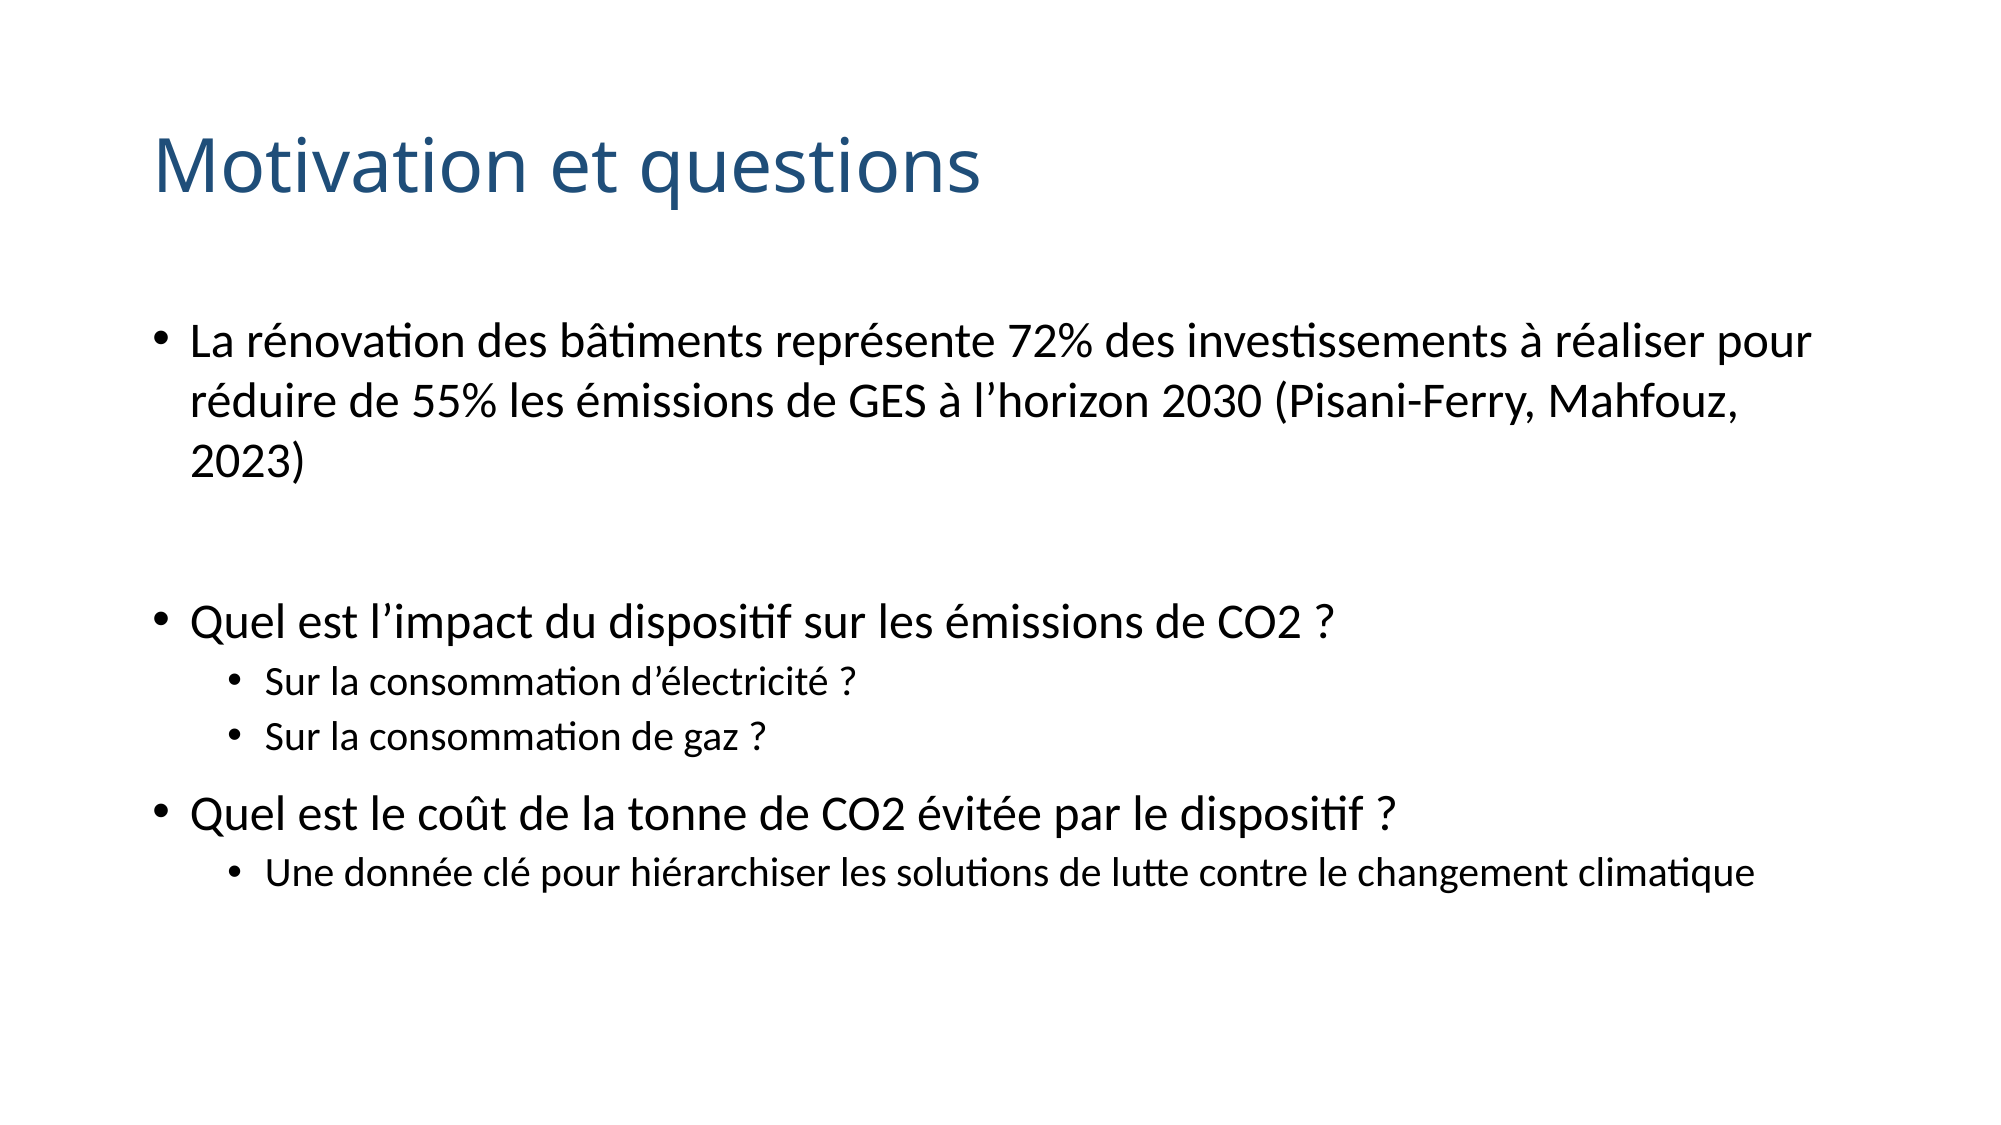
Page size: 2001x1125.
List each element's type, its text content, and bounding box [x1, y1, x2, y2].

title Motivation et questions [137, 59, 1863, 278]
list La rénovation des bâtiments représente 72% des investissements à réaliser pour réduire de 55% les émissions de GES à l’horizon 2030 (Pisani-Ferry, Mahfouz, 2023) Quel est l’impact du dispositif sur les émissions de CO2 ? Sur la consommation d’électricité ? Sur la consommation de gaz ? Quel est le coût de la tonne de CO2 évitée par le dispositif ? Une donnée clé pour hiérarchiser les solutions de lutte contre le changement climatique [137, 299, 1863, 1014]
